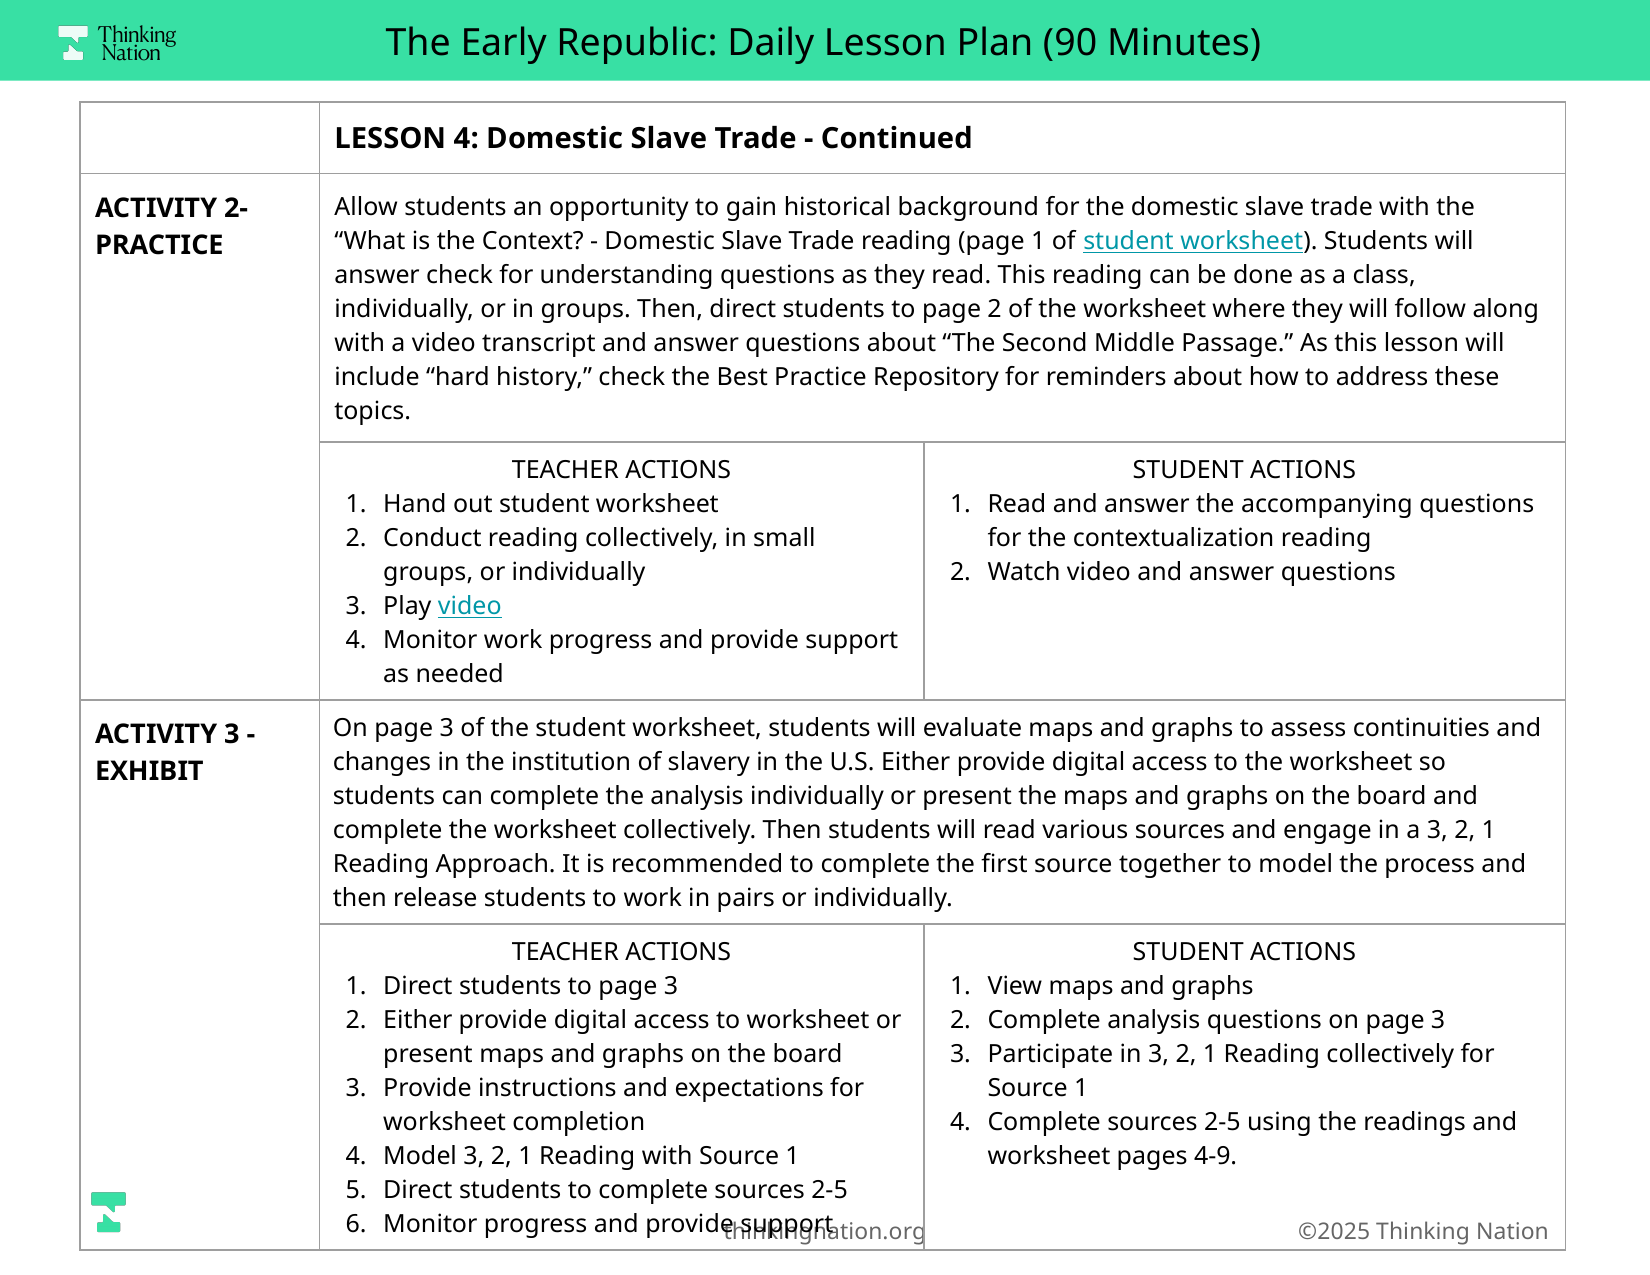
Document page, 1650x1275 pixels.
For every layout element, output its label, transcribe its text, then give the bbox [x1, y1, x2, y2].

table_cell ACTIVITY 2- PRACTICE [81, 174, 319, 699]
table_cell ACTIVITY 3 - EXHIBIT [81, 701, 319, 1249]
table_cell Allow students an opportunity to gain historical background for the domestic slave trade with the “What is the Context? - Domestic Slave Trade reading (page 1 of student worksheet). Students will answer check for understanding questions as they read. This reading can be done as a class, individually, or in groups. Then, direct students to page 2 of the worksheet where they will follow along with a video transcript and answer questions about “The Second Middle Passage.” As this lesson will include “hard history,” check the Best Practice Repository for reminders about how to address these topics. [320, 174, 1565, 441]
table_cell TEACHER ACTIONS Hand out student worksheet Conduct reading collectively, in small groups, or individually Play video Monitor work progress and provide support as needed [320, 443, 923, 699]
text_box The Early Republic: Daily Lesson Plan (90 Minutes) [0, 0, 1650, 81]
picture [45, 14, 180, 71]
table_cell STUDENT ACTIONS View maps and graphs Complete analysis questions on page 3 Participate in 3, 2, 1 Reading collectively for Source 1 Complete sources 2-5 using the readings and worksheet pages 4-9. [925, 925, 1565, 1249]
table_header LESSON 4: Domestic Slave Trade - Continued [320, 103, 1565, 173]
table_cell STUDENT ACTIONS Read and answer the accompanying questions for the contextualization reading Watch video and answer questions [925, 443, 1565, 699]
table_header [81, 103, 319, 173]
table_cell On page 3 of the student worksheet, students will evaluate maps and graphs to assess continuities and changes in the institution of slavery in the U.S. Either provide digital access to the worksheet so students can complete the analysis individually or present the maps and graphs on the board and complete the worksheet collectively. Then students will read various sources and engage in a 3, 2, 1 Reading Approach. It is recommended to complete the first source together to model the process and then release students to work in pairs or individually. [320, 701, 1565, 923]
table_cell TEACHER ACTIONS Direct students to page 3 Either provide digital access to worksheet or present maps and graphs on the board Provide instructions and expectations for worksheet completion Model 3, 2, 1 Reading with Source 1 Direct students to complete sources 2-5 Monitor progress and provide support [320, 925, 923, 1249]
picture [80, 1184, 136, 1240]
